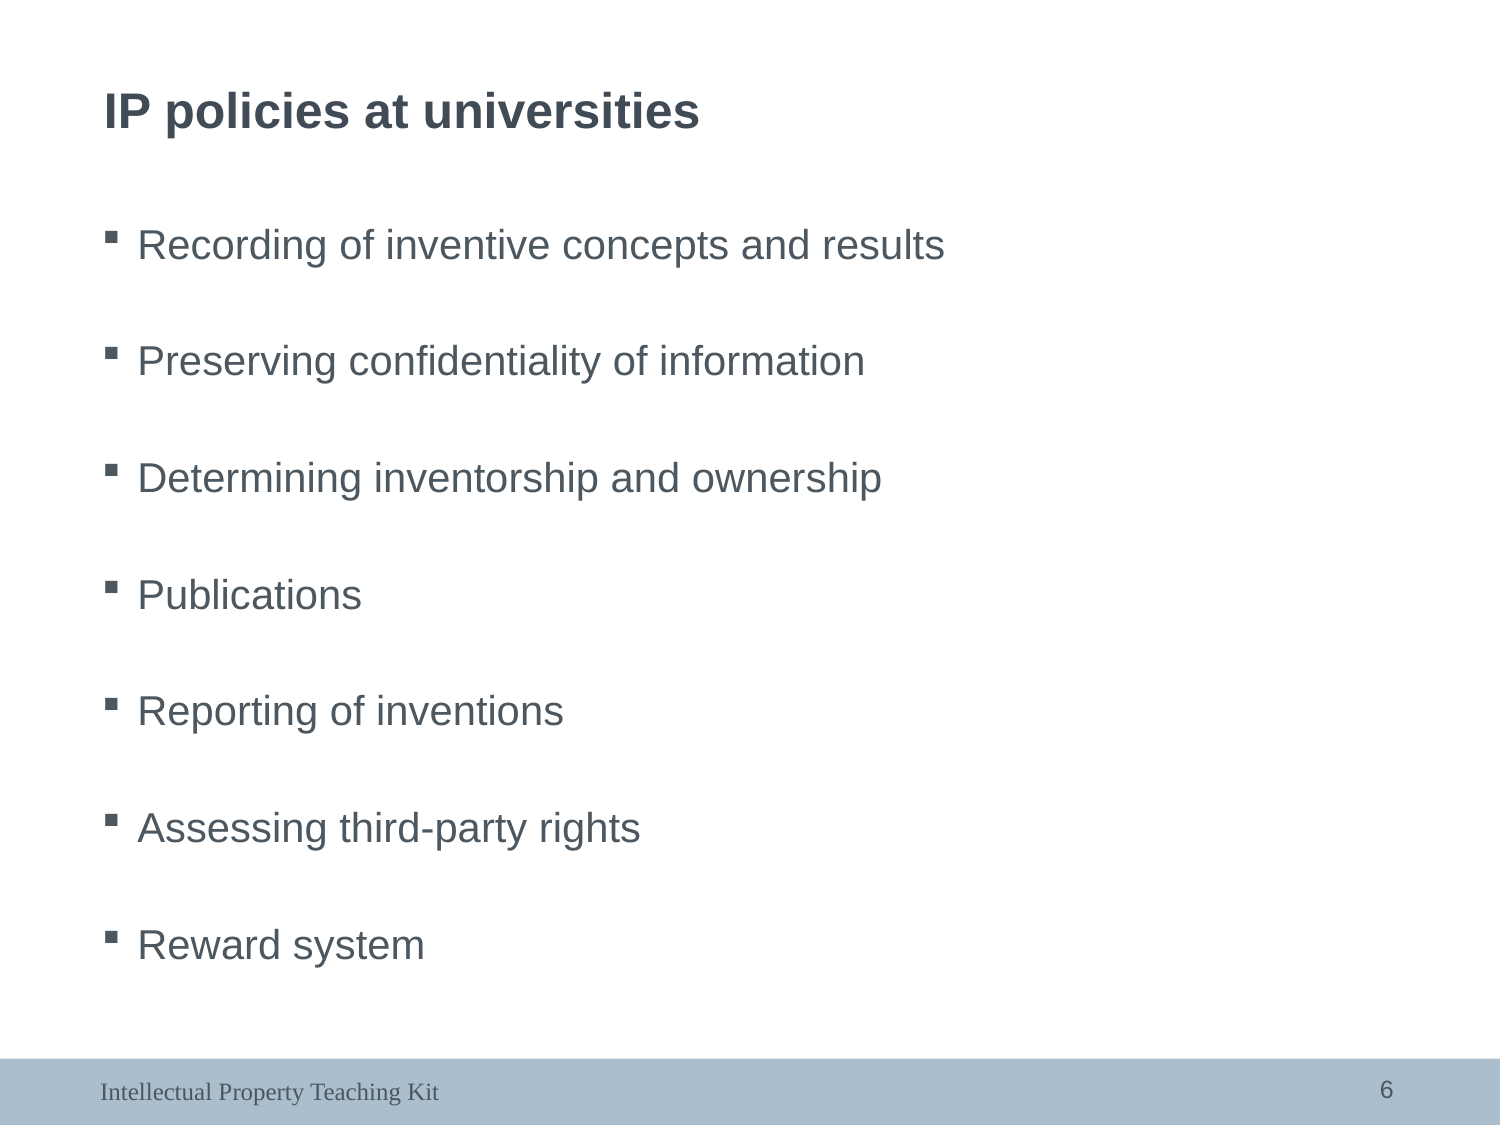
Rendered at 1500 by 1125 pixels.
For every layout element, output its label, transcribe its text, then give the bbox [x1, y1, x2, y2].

text_box 6 [1269, 1070, 1394, 1106]
title IP policies at universities [88, 70, 1389, 202]
footer Intellectual Property Teaching Kit [100, 1074, 988, 1125]
text_box Recording of inventive concepts and results Preserving confidentiality of information Determining inventorship and ownership Publications Reporting of inventions Assessing third-party rights Reward system [87, 201, 1328, 781]
